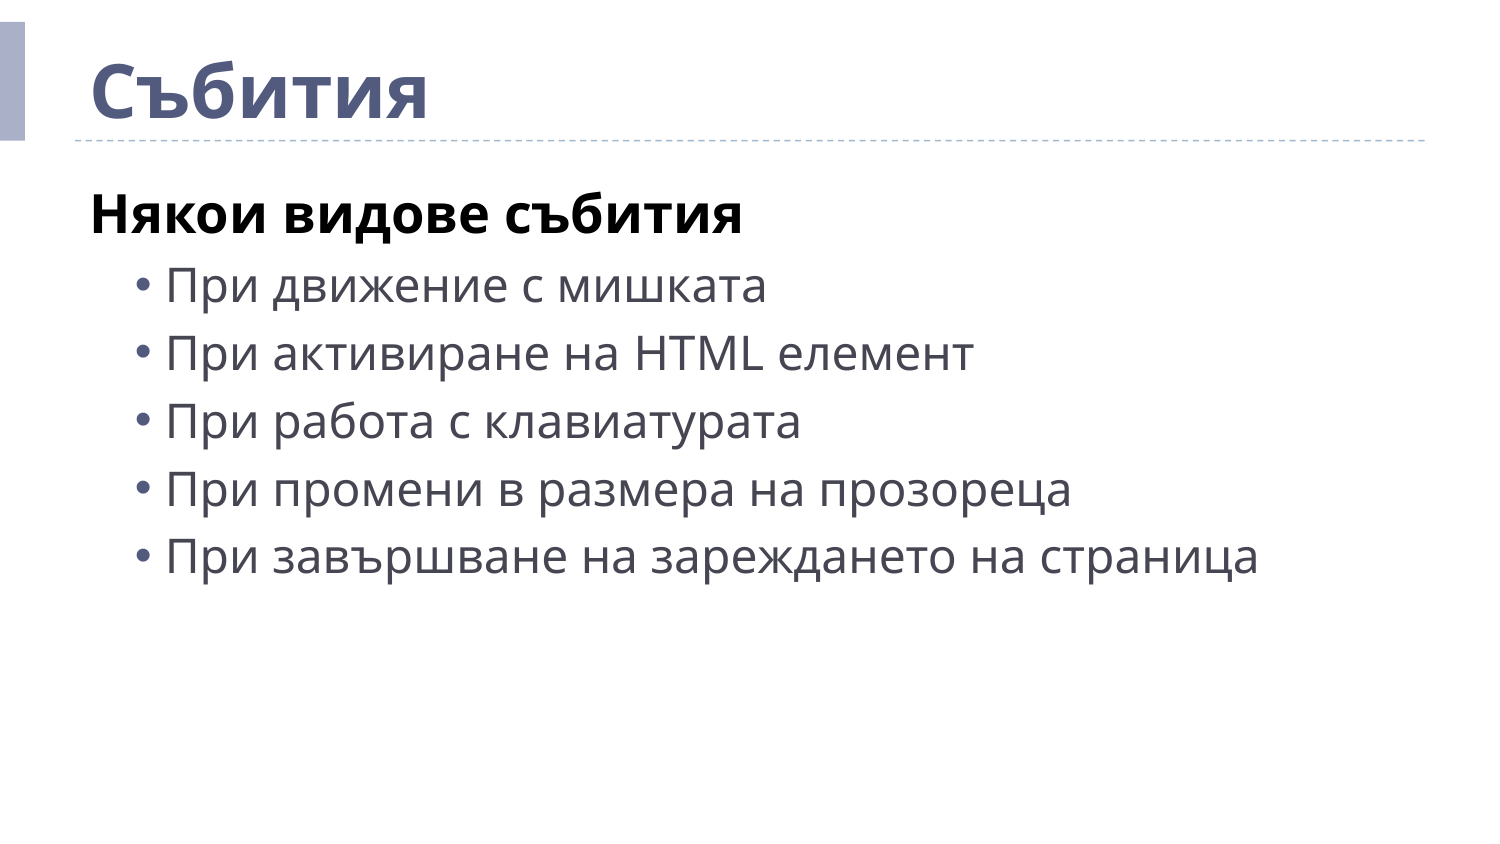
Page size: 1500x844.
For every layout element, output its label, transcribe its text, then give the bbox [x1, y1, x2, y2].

list Някои видове събития При движение с мишката При активиране на HTML елемент При работа с клавиатурата При промени в размера на прозореца При завършване на зареждането на страница [75, 171, 1475, 835]
title Събития [75, 18, 1475, 141]
